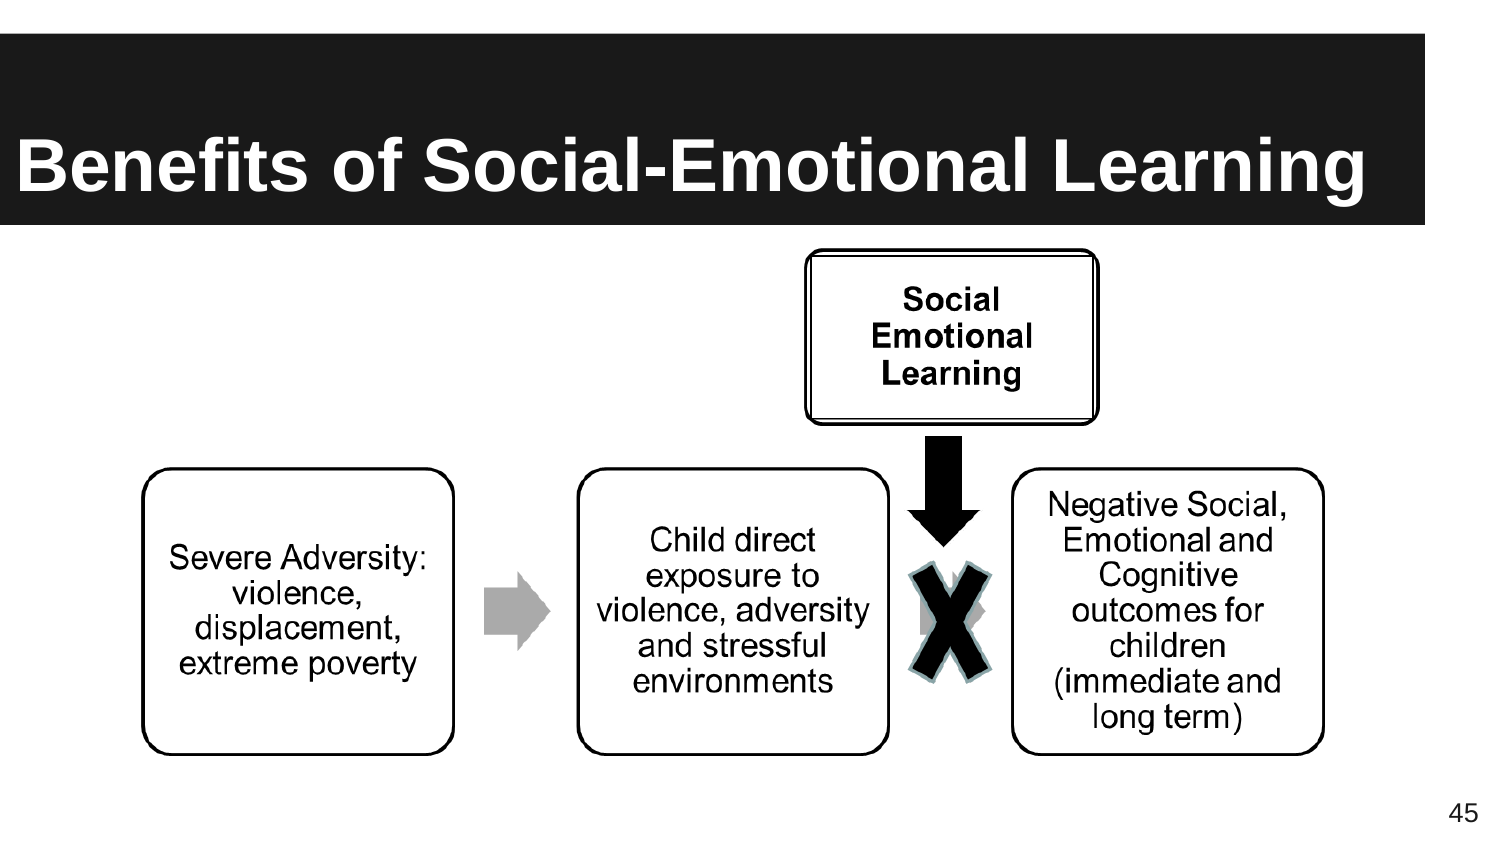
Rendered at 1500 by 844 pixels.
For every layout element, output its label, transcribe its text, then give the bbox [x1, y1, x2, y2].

slide_number 45 [1403, 779, 1494, 844]
title Benefits of Social-Emotional Learning [0, 33, 1425, 221]
picture [141, 248, 1325, 844]
